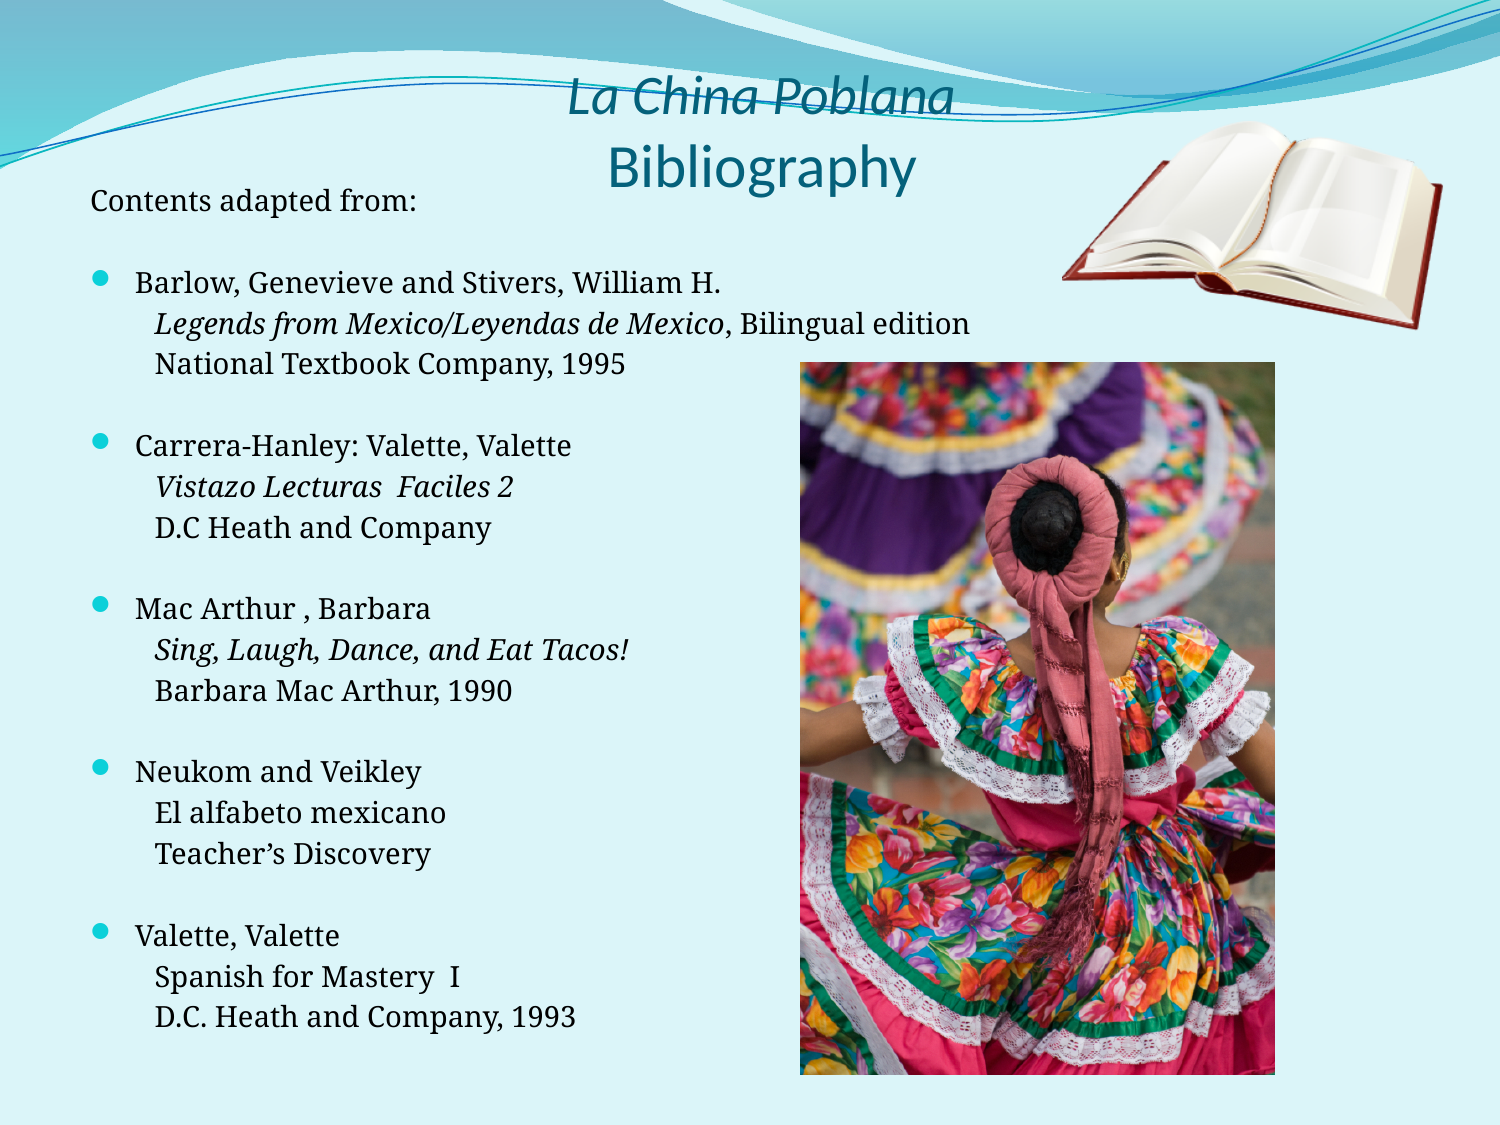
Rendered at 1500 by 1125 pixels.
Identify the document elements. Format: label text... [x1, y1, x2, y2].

picture [1062, 37, 1451, 388]
picture [799, 362, 1276, 1076]
title La China Poblana Bibliography [87, 49, 1055, 174]
list Contents adapted from: Barlow, Genevieve and Stivers, William H. Legends from Mexico/Leyendas de Mexico, Bilingual edition National Textbook Company, 1995 Carrera-Hanley: Valette, Valette Vistazo Lecturas Faciles 2 D.C Heath and Company Mac Arthur , Barbara Sing, Laugh, Dance, and Eat Tacos! Barbara Mac Arthur, 1990 Neukom and Veikley El alfabeto mexicano Teacher’s Discovery Valette, Valette Spanish for Mastery I D.C. Heath and Company, 1993 [74, 174, 1426, 1125]
